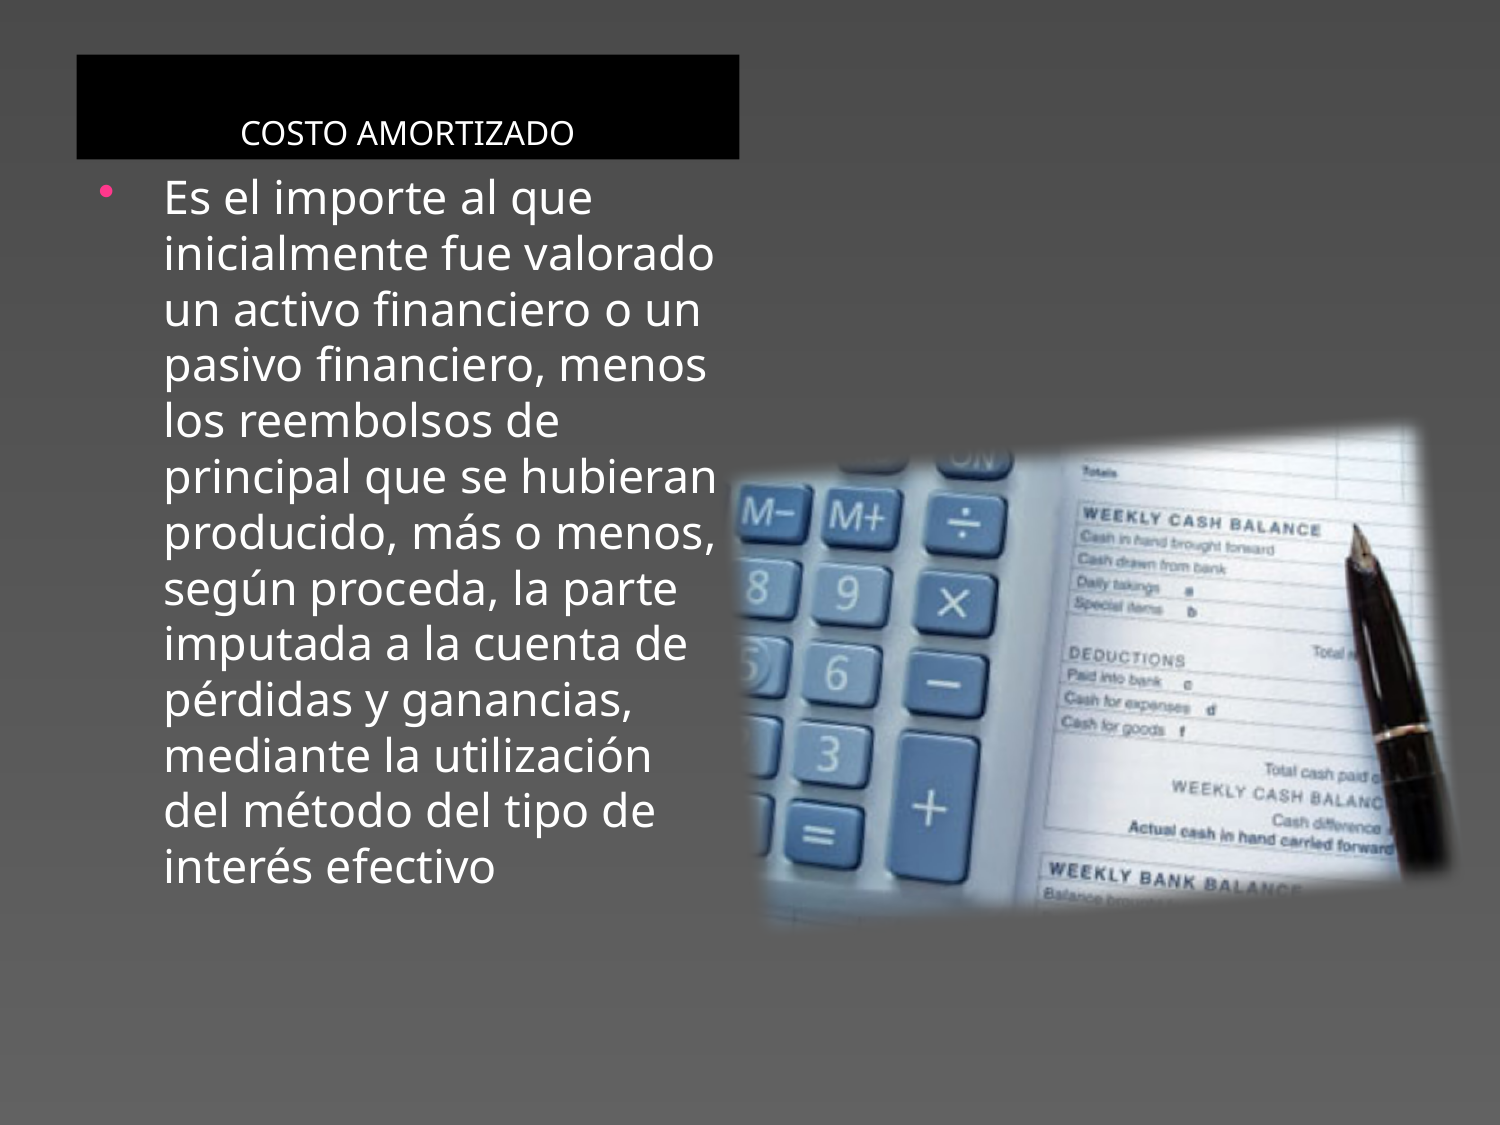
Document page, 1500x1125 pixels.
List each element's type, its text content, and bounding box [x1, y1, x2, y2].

list Es el importe al que inicialmente fue valorado un activo financiero o un pasivo financiero, menos los reembolsos de principal que se hubieran producido, más o menos, según proceda, la parte imputada a la cuenta de pérdidas y ganancias, mediante la utilización del método del tipo de interés efectivo [75, 160, 738, 1005]
picture [732, 436, 1451, 916]
list COSTO AMORTIZADO [76, 54, 740, 160]
